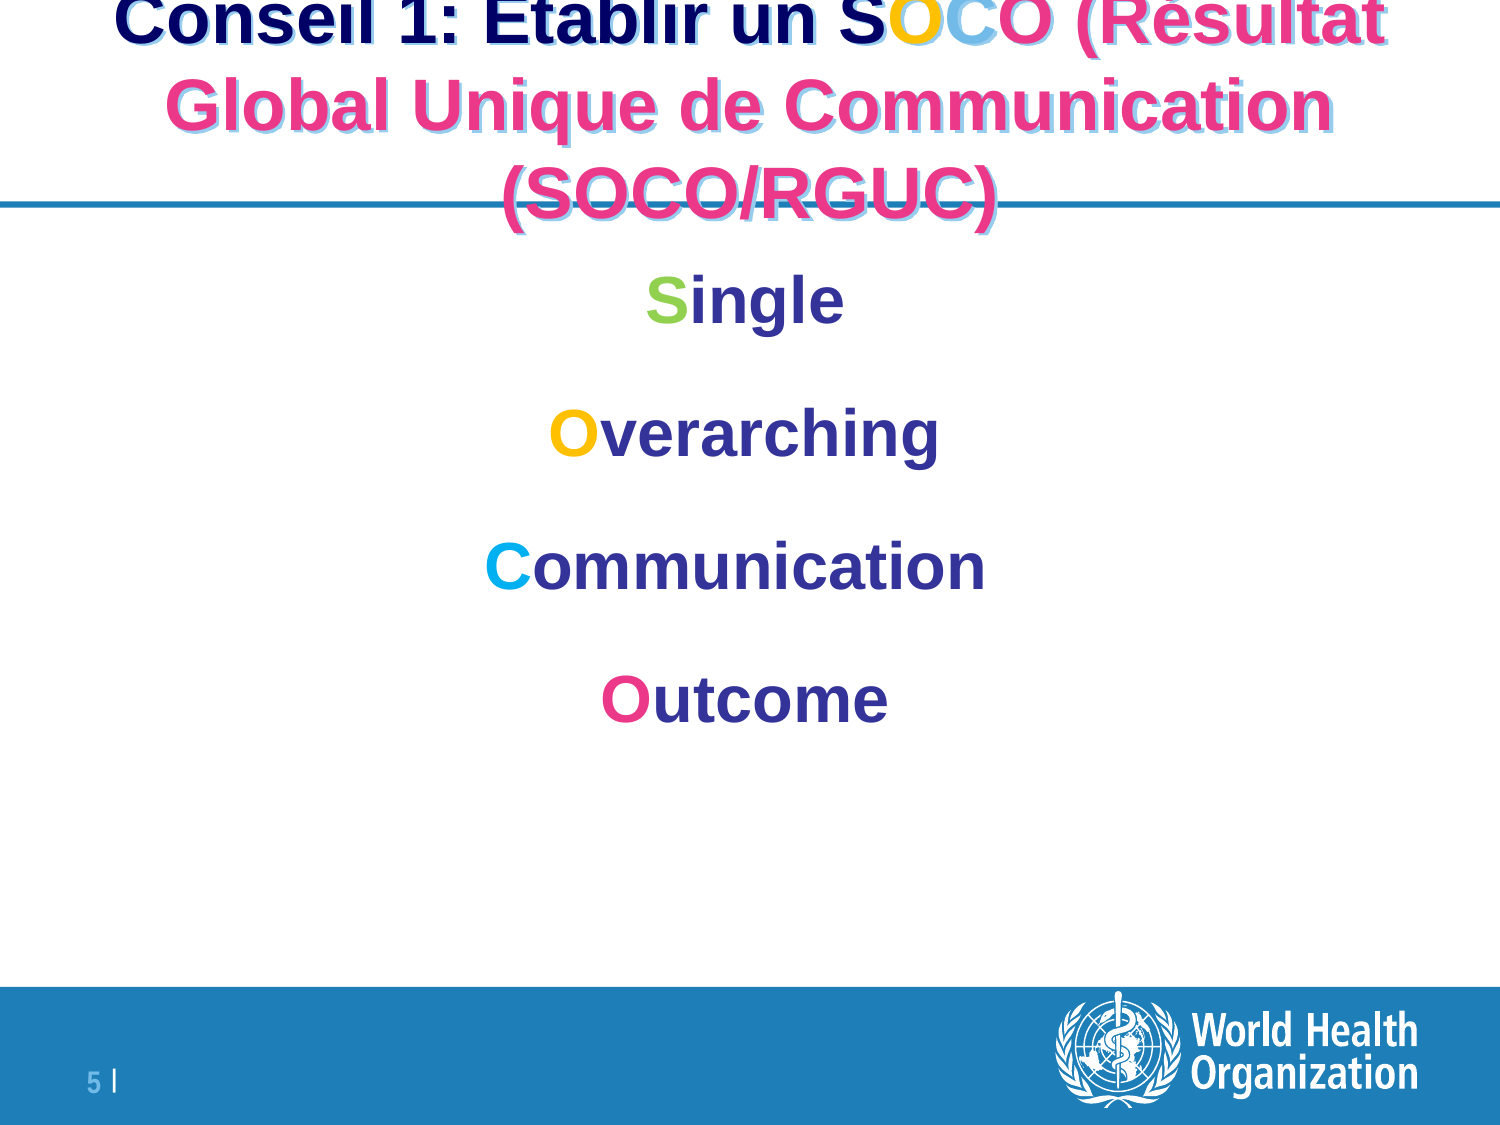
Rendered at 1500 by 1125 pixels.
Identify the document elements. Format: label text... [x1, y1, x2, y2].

list Single Overarching Communication Outcome [76, 140, 1414, 855]
title Conseil 1: Établir un SOCO (Résultat Global Unique de Communication (SOCO/RGUC) [0, 0, 1500, 204]
